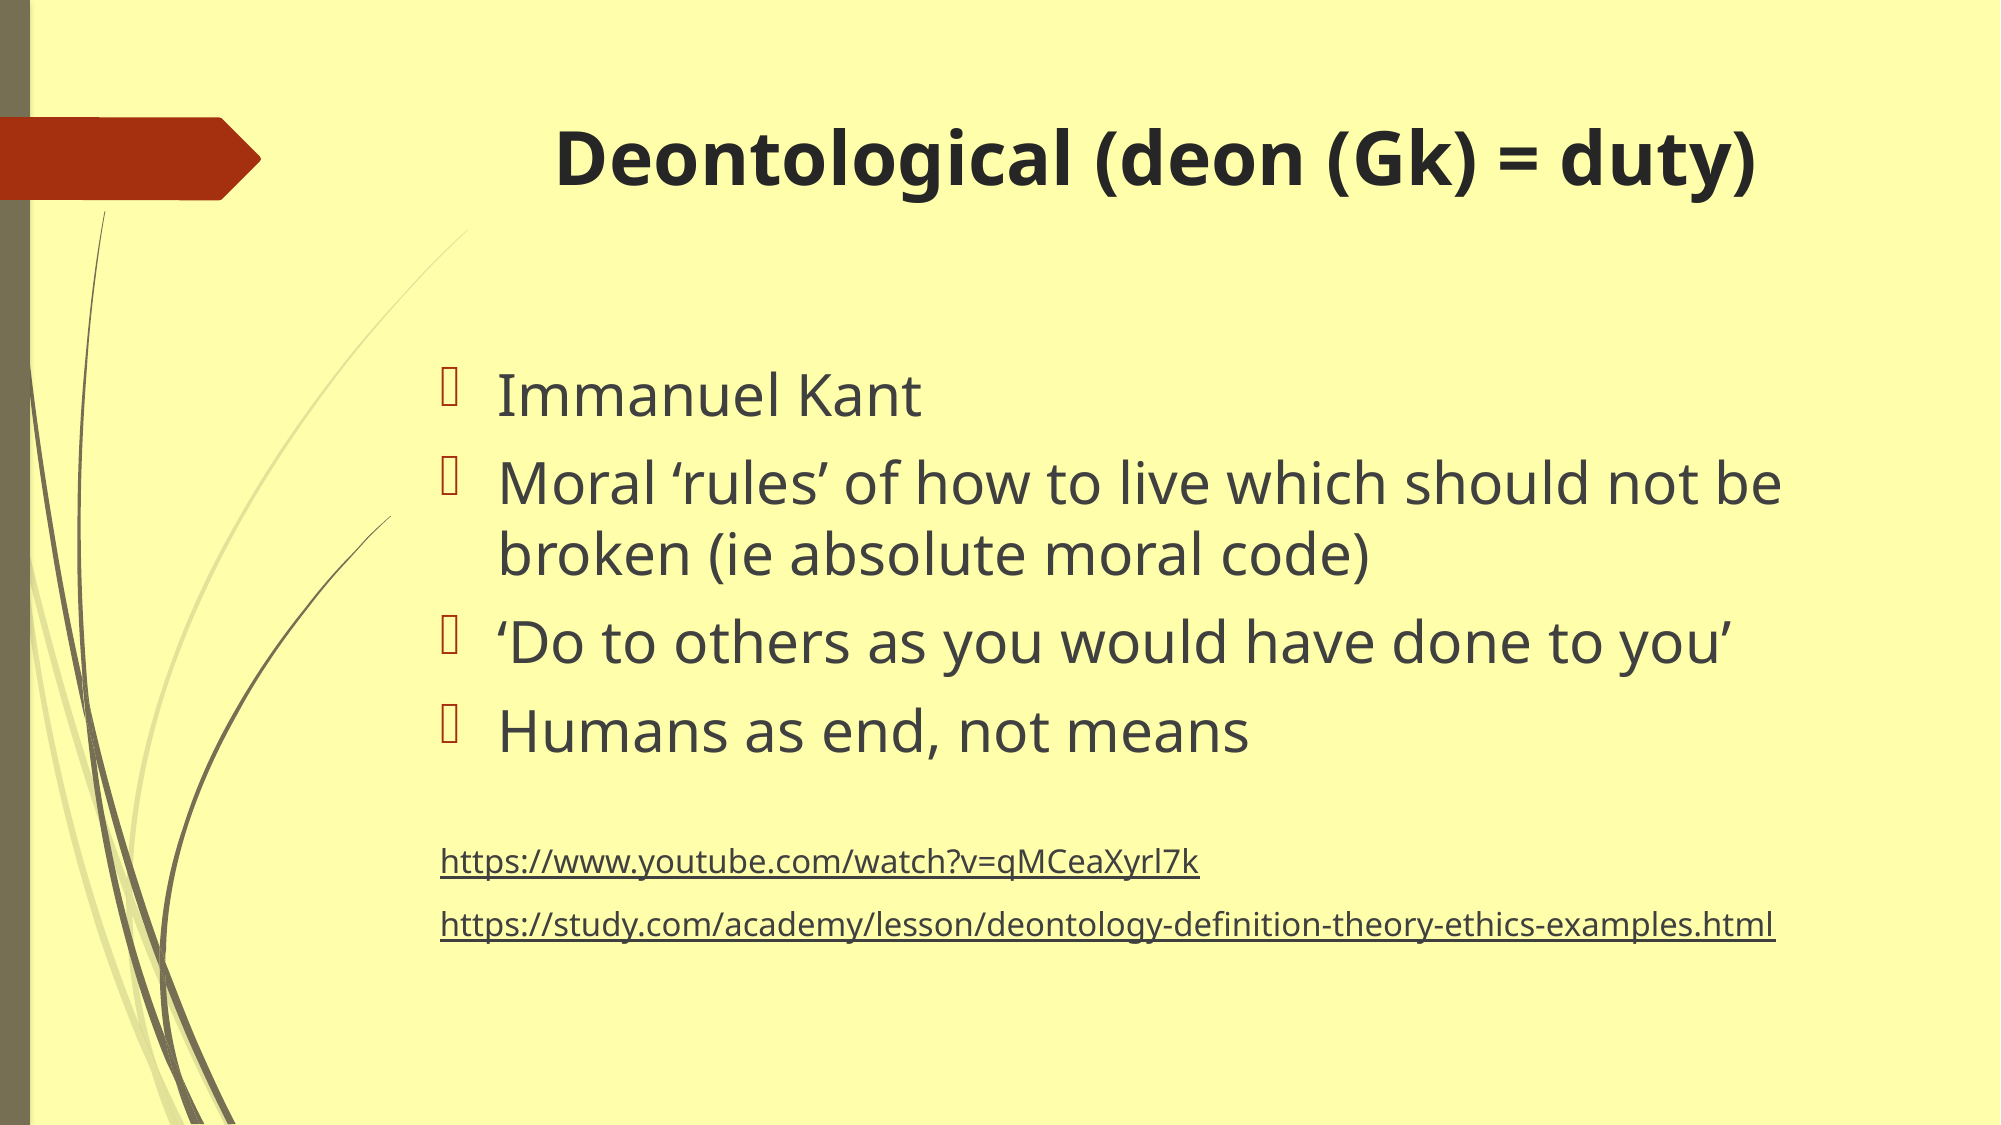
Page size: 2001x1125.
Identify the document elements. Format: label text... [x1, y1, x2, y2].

title Deontological (deon (Gk) = duty) [425, 102, 1888, 313]
list Immanuel Kant Moral ‘rules’ of how to live which should not be broken (ie absolute moral code) ‘Do to others as you would have done to you’ Humans as end, not means https://www.youtube.com/watch?v=qMCeaXyrl7k https://study.com/academy/lesson/deontology-definition-theory-ethics-examples.html [424, 350, 1888, 970]
